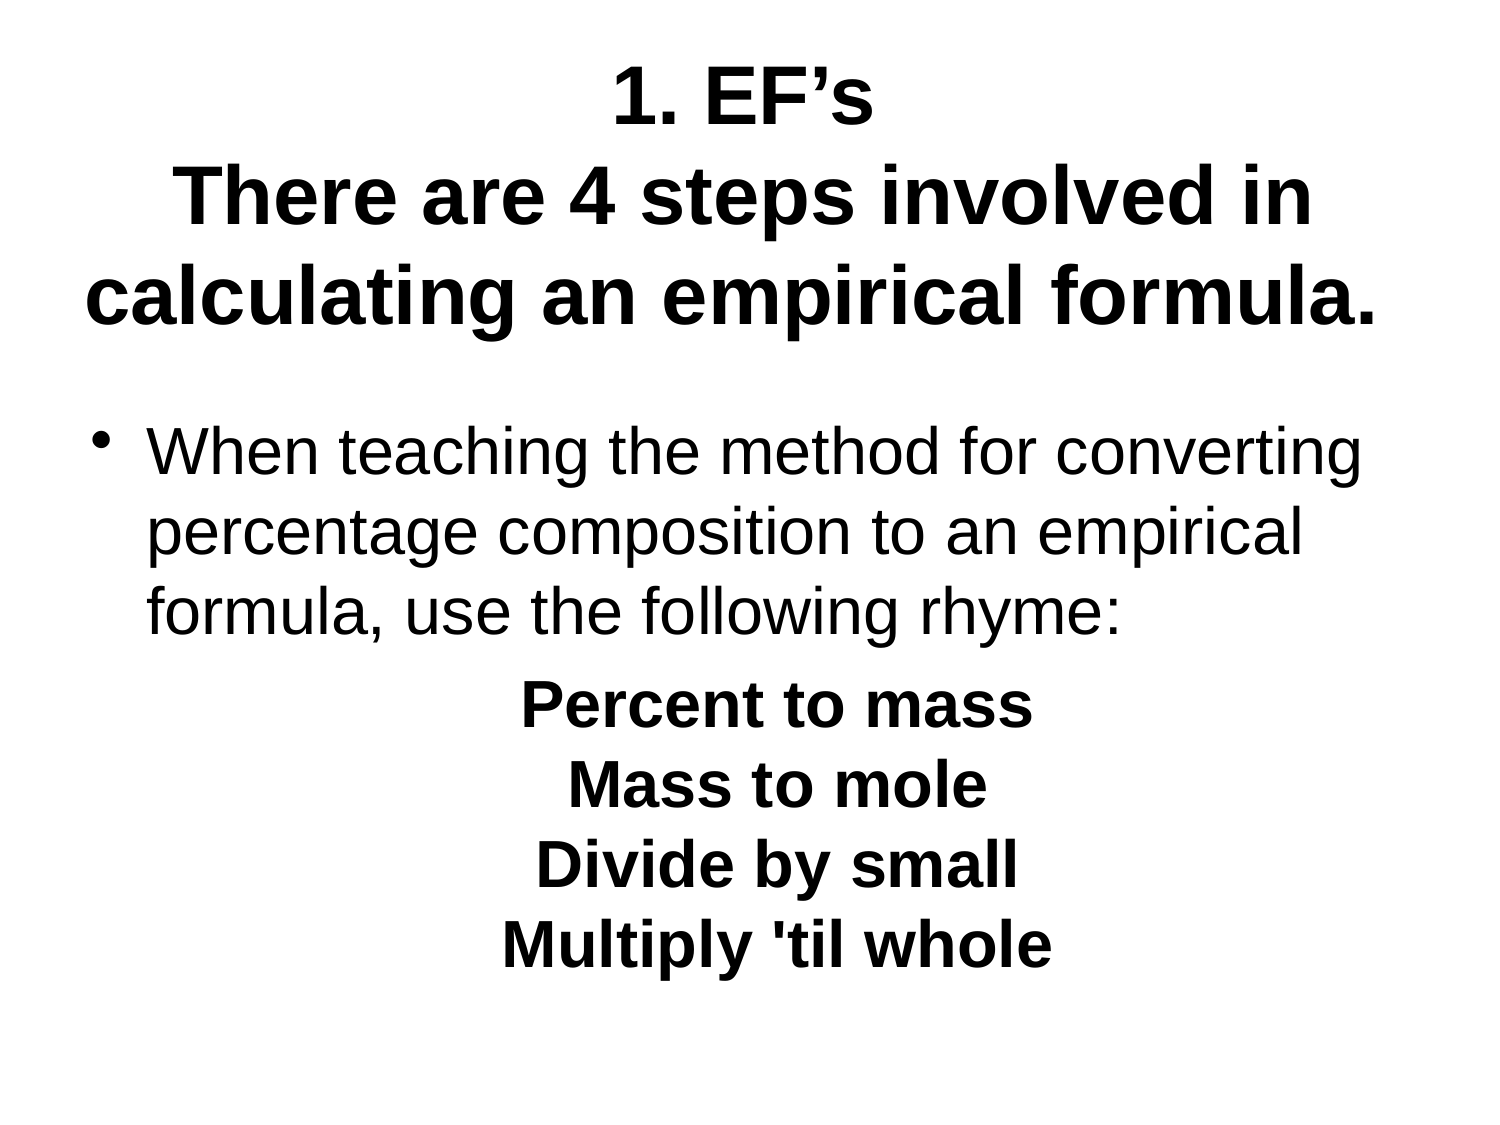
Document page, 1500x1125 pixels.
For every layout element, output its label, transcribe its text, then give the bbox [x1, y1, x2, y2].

list When teaching the method for converting percentage composition to an empirical formula, use the following rhyme: Percent to mass Mass to mole Divide by small Multiply 'til whole [74, 399, 1426, 1056]
title 1. EF’s There are 4 steps involved in calculating an empirical formula. [62, 44, 1426, 338]
